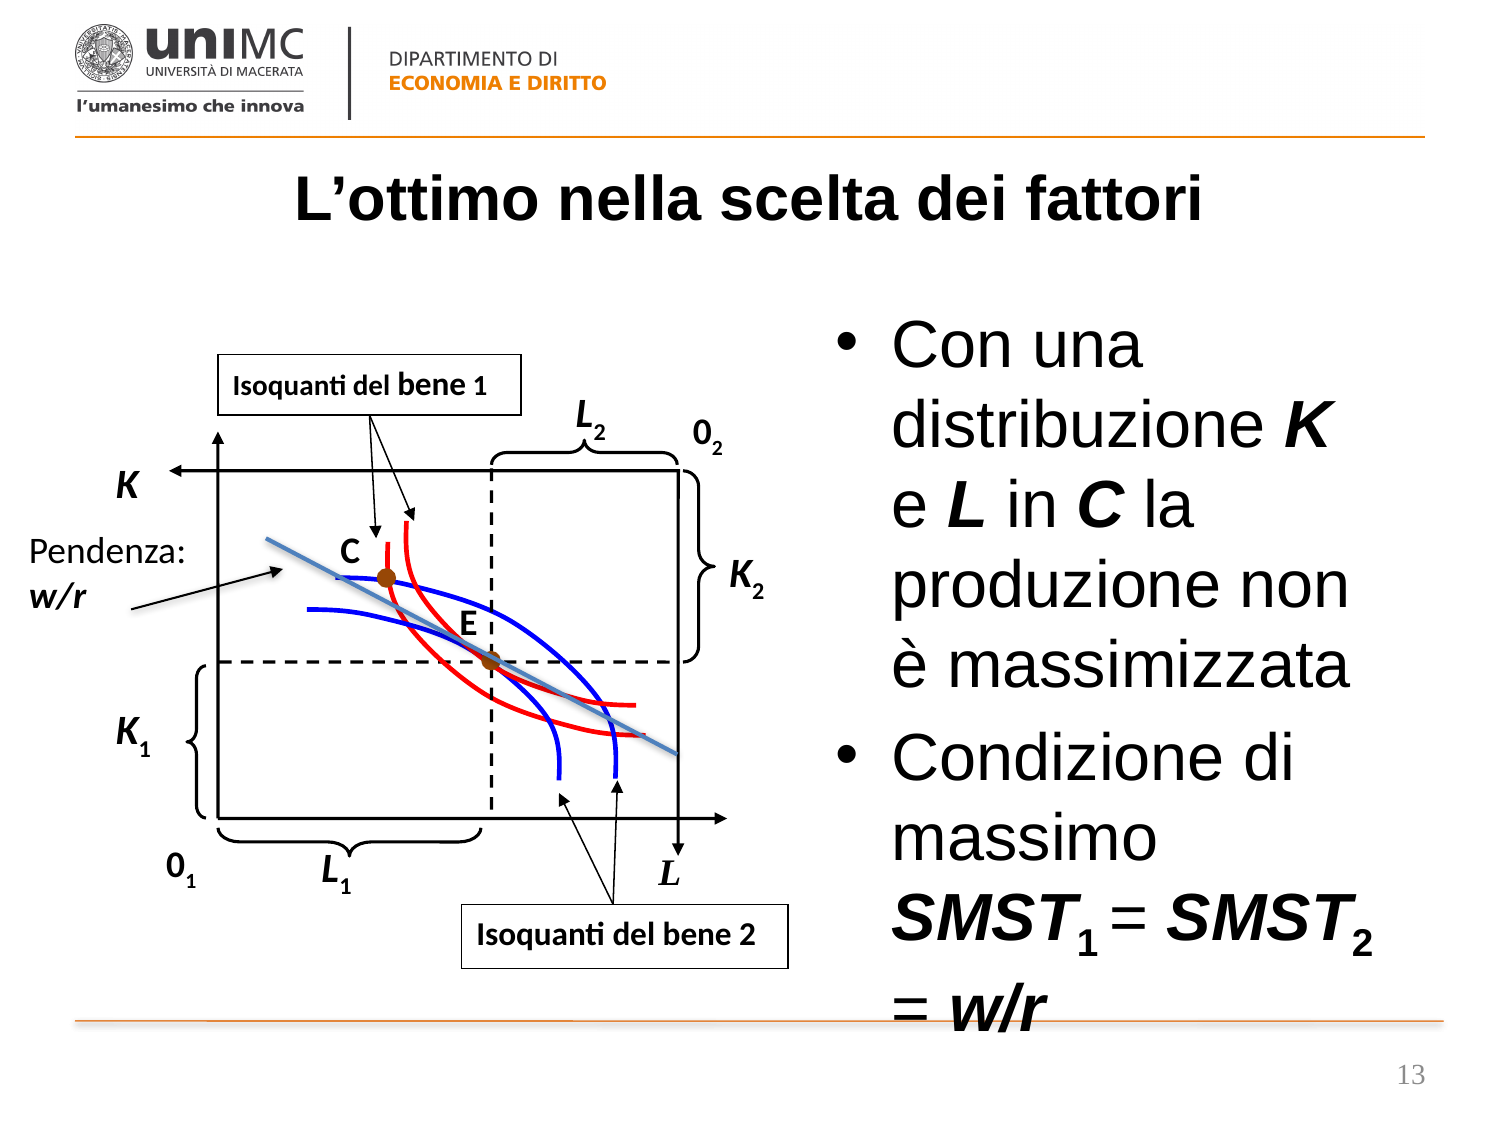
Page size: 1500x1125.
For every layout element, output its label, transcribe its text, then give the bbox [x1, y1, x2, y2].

title L’ottimo nella scelta dei fattori [75, 149, 1425, 241]
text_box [81, 327, 828, 997]
slide_number 13 [1091, 1042, 1442, 1103]
picture [75, 24, 1425, 138]
text_box Pendenza: w/r [14, 518, 76, 624]
list Con una distribuzione K e L in C la produzione non è massimizzata Condizione di massimo SMST1 = SMST2 = w/r [820, 292, 1393, 1059]
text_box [130, 568, 284, 610]
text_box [265, 537, 678, 755]
